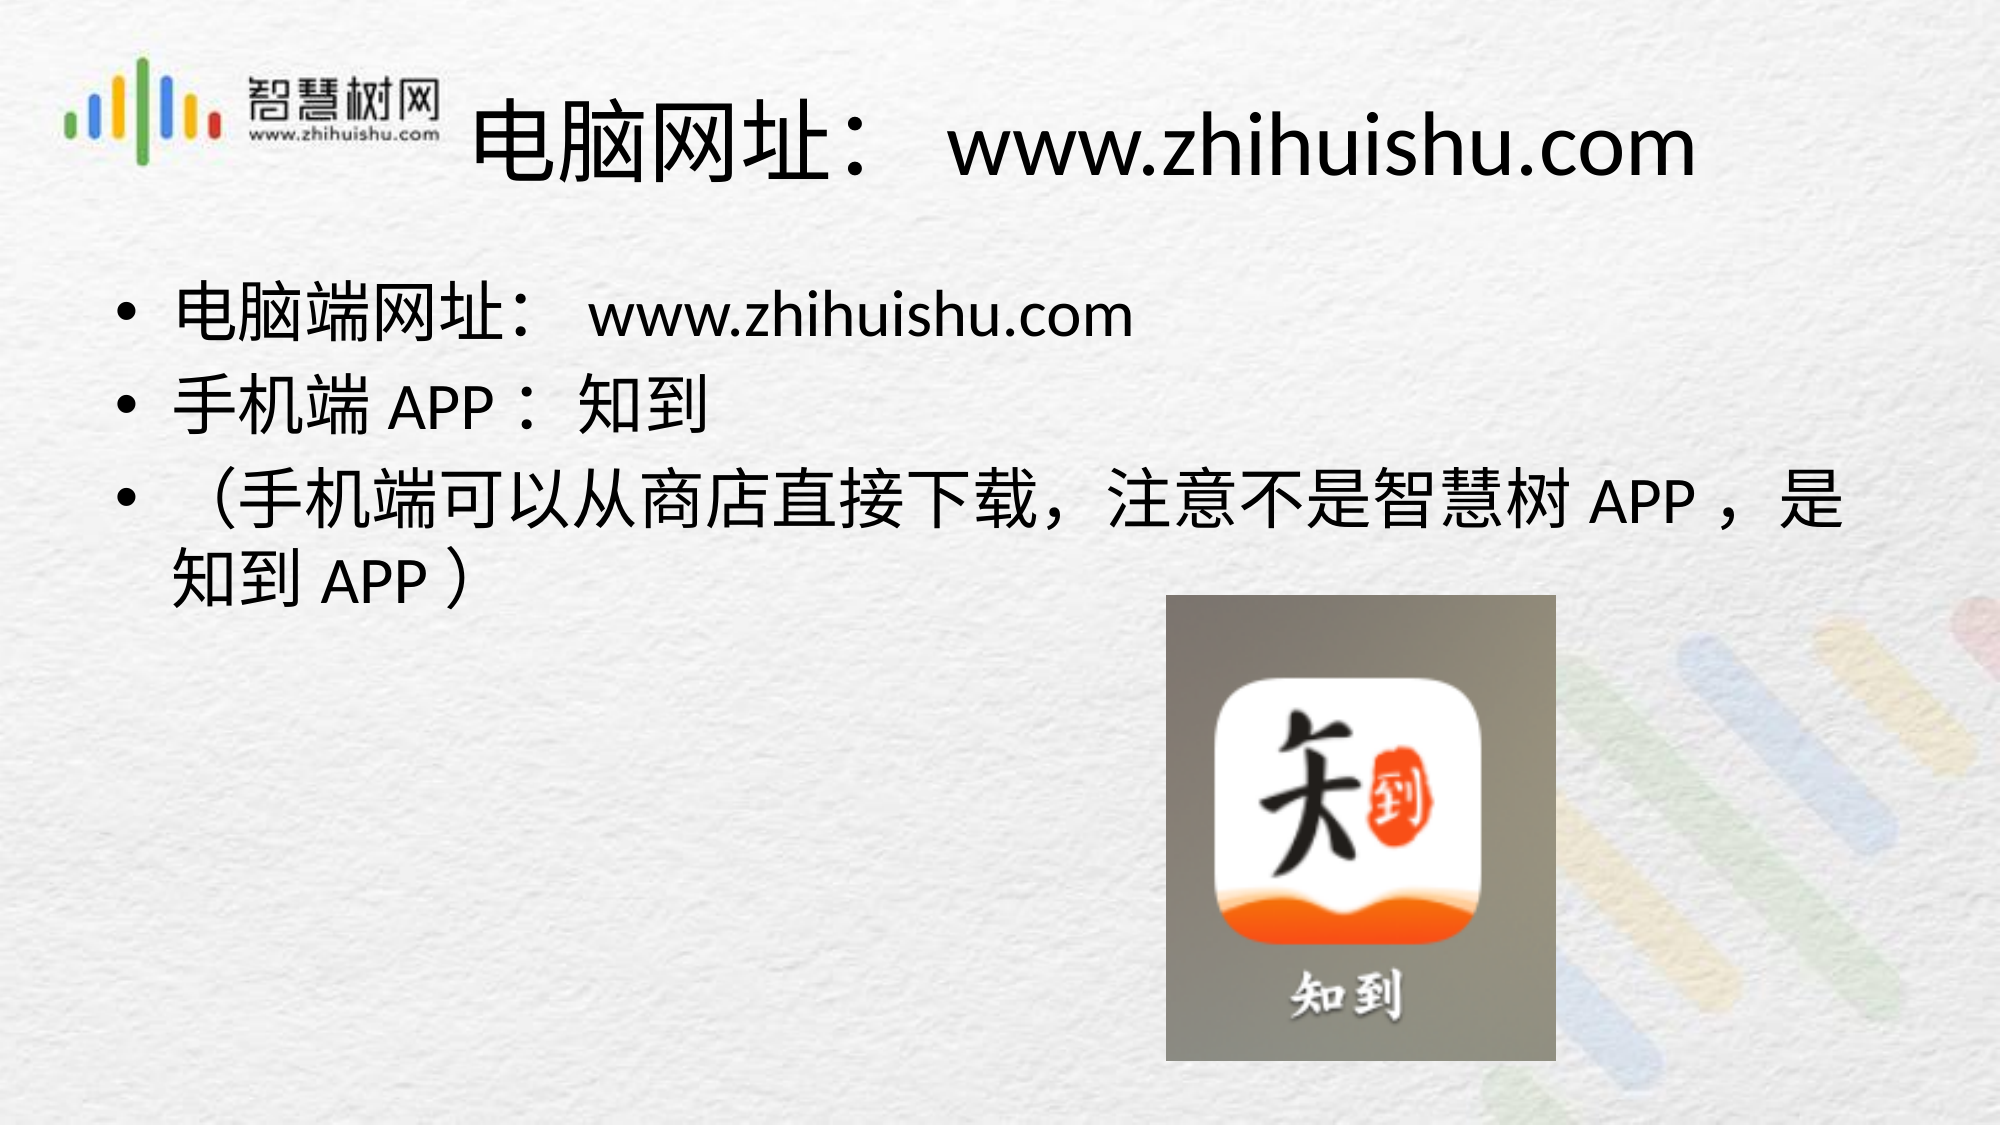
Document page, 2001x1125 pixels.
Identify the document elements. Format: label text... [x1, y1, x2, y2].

title 电脑网址：www.zhihuishu.com [99, 44, 1901, 233]
picture [0, 0, 2000, 1125]
list 电脑端网址：www.zhihuishu.com 手机端APP：知到 （手机端可以从商店直接下载，注意不是智慧树APP，是知到APP） [99, 262, 1901, 1006]
